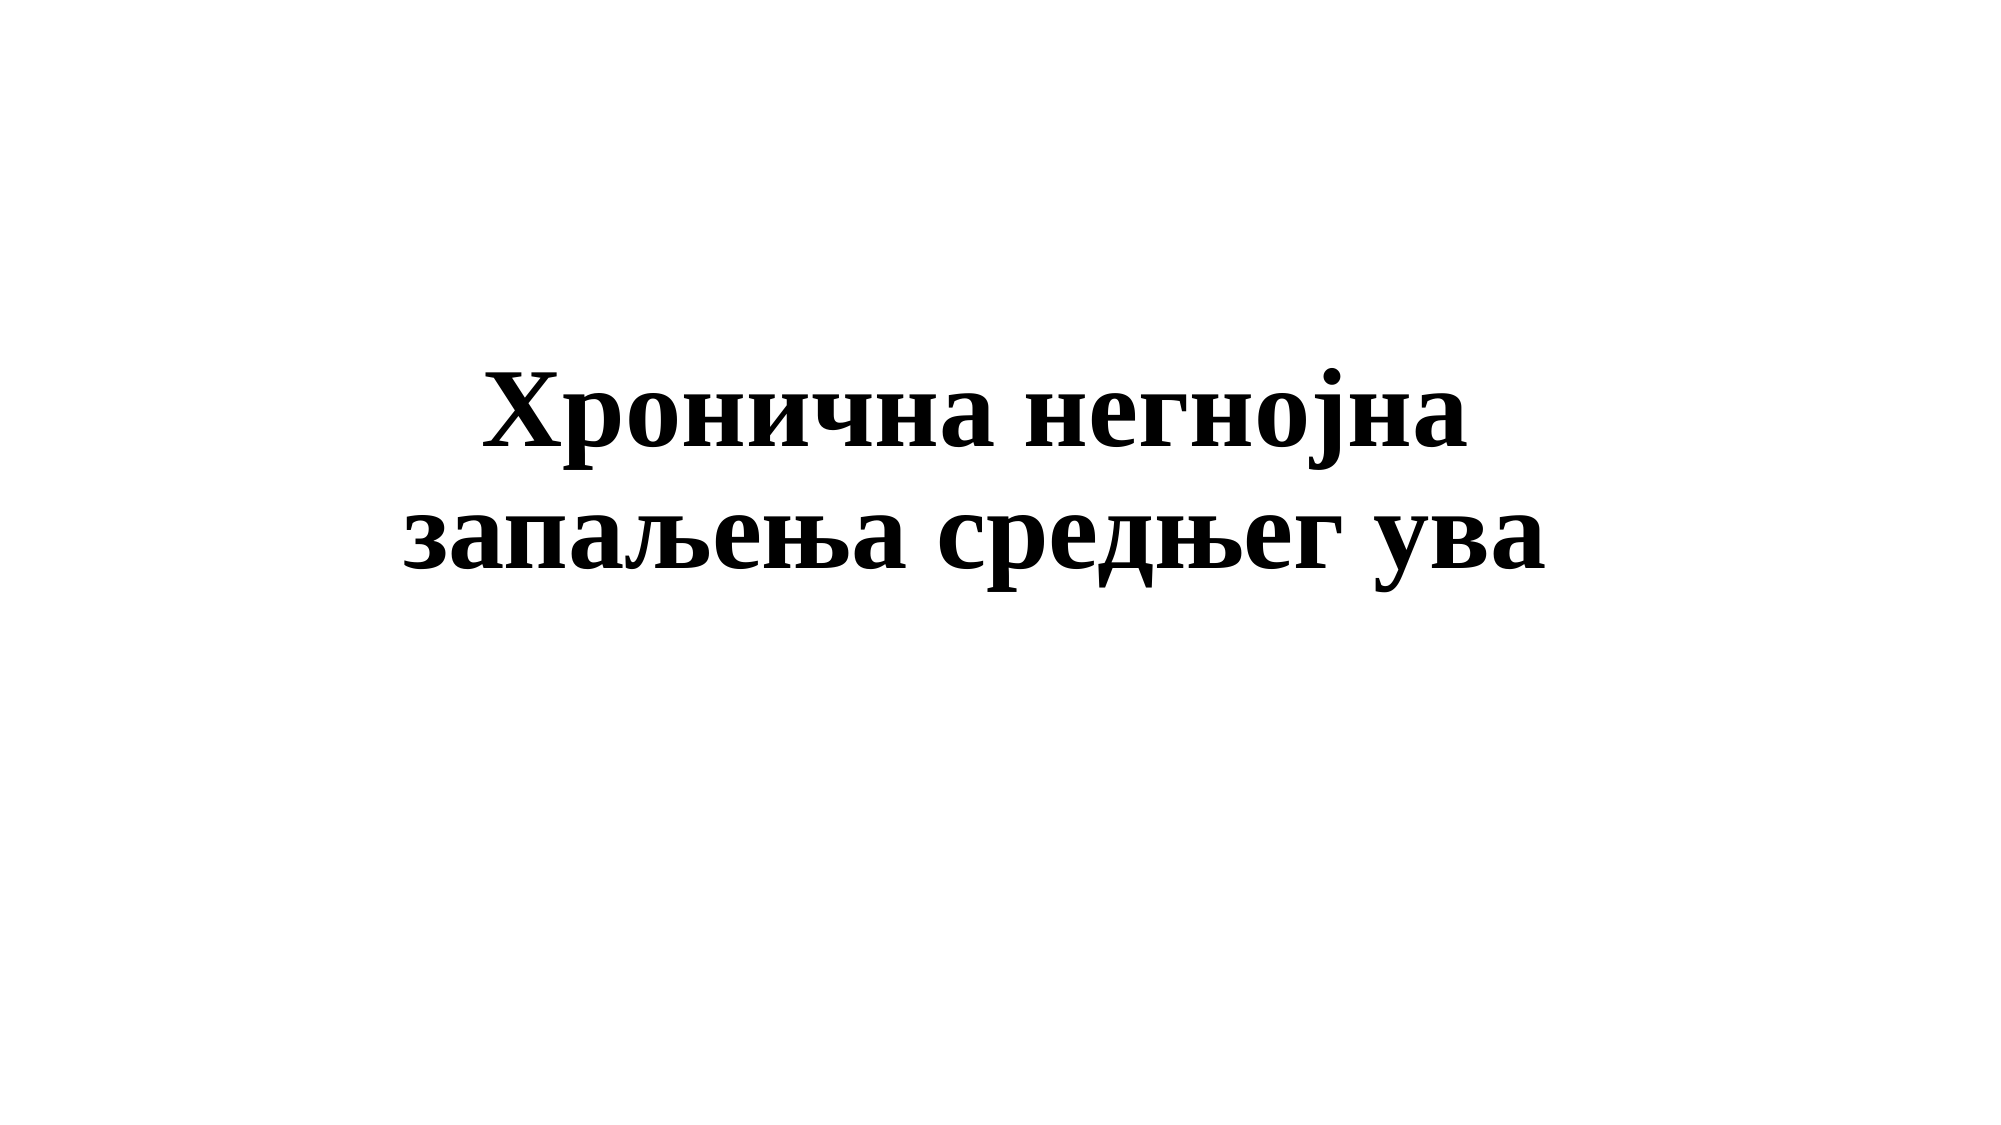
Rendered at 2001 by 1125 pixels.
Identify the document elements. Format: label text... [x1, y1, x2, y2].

title Хронична негнојна запаљења средњег ува [300, 102, 1651, 840]
